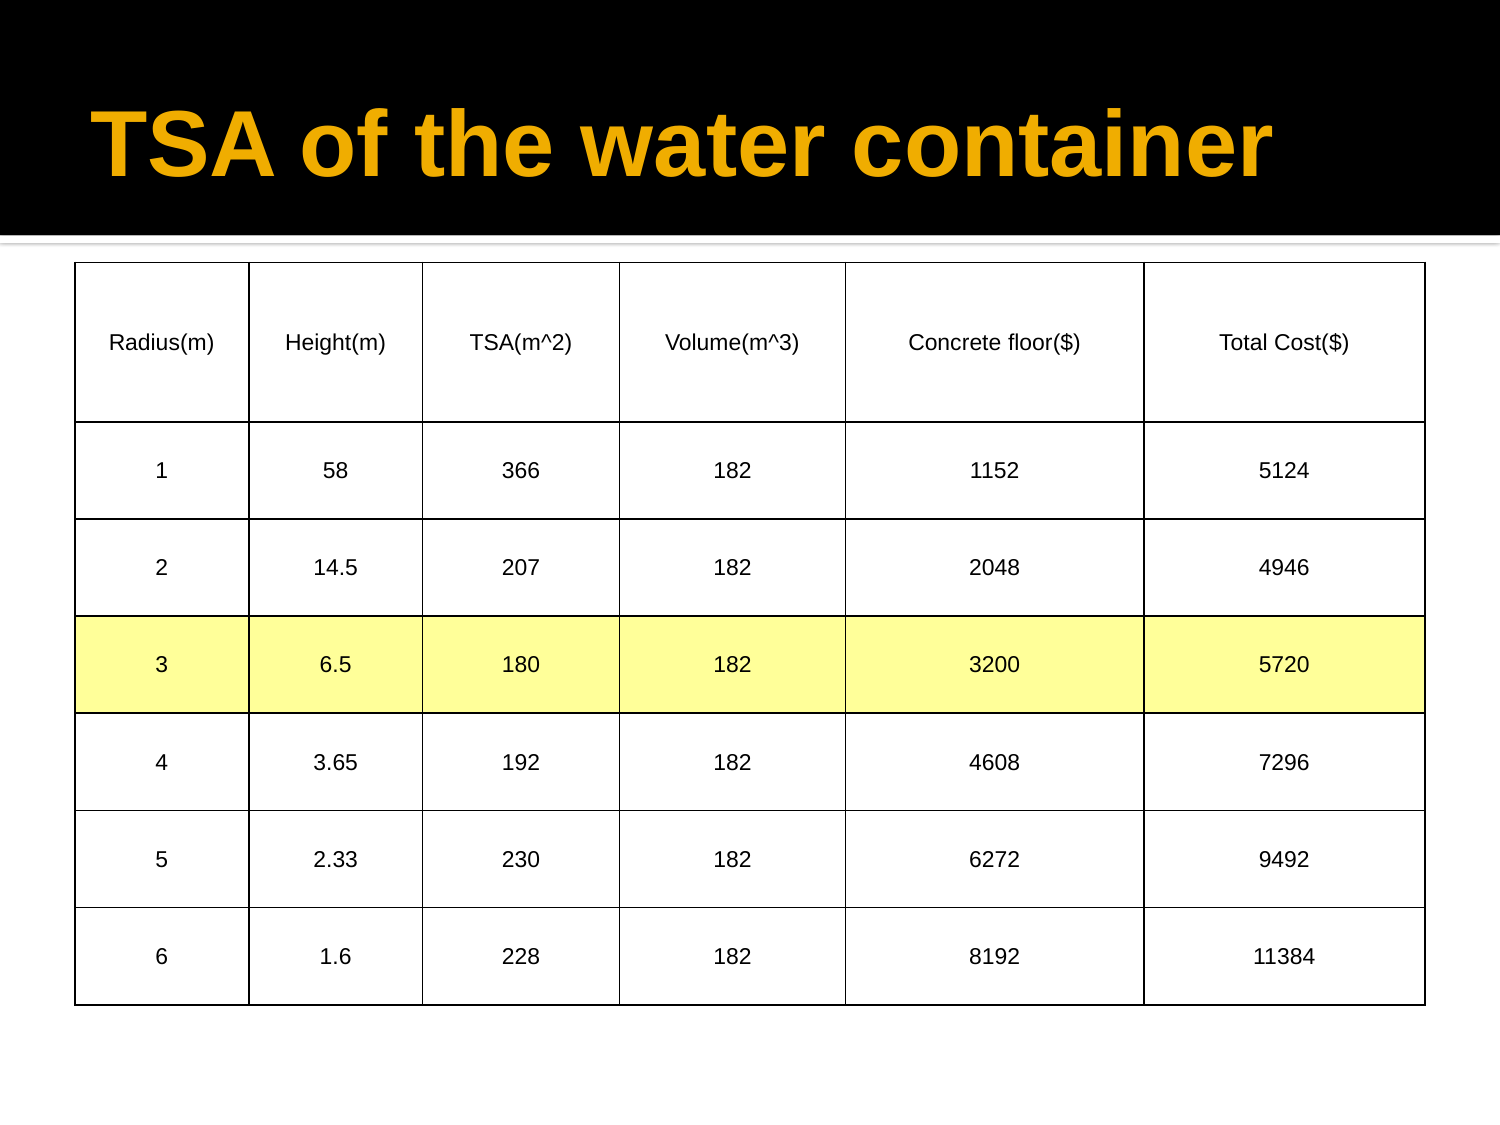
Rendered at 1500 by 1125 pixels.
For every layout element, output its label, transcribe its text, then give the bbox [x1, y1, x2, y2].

table_cell 366 [423, 423, 619, 518]
table_header Volume(m^3) [620, 263, 845, 421]
table_cell 4 [76, 714, 248, 810]
table_cell 9492 [1145, 811, 1424, 907]
table_cell 182 [620, 908, 845, 1004]
table_cell 11384 [1145, 908, 1424, 1004]
table_cell 4946 [1145, 520, 1424, 615]
table_cell 207 [423, 520, 619, 615]
table_cell 6272 [846, 811, 1143, 907]
table_cell 4608 [846, 714, 1143, 810]
title TSA of the water container [75, 45, 1425, 233]
table_cell 182 [620, 714, 845, 810]
table_header TSA(m^2) [423, 263, 619, 421]
table_cell 2 [76, 520, 248, 615]
table_header Radius(m) [76, 263, 248, 421]
table_cell 182 [620, 811, 845, 907]
table_cell 182 [620, 520, 845, 615]
table_cell 7296 [1145, 714, 1424, 810]
table_header Concrete floor($) [846, 263, 1143, 421]
table_cell 230 [423, 811, 619, 907]
table_cell 2.33 [250, 811, 422, 907]
table_cell 6 [76, 908, 248, 1004]
table_cell 5 [76, 811, 248, 907]
table_cell 192 [423, 714, 619, 810]
table_header Total Cost($) [1145, 263, 1424, 421]
table_header Height(m) [250, 263, 422, 421]
table_cell 180 [423, 617, 619, 712]
table_cell 1.6 [250, 908, 422, 1004]
table_cell 3 [76, 617, 248, 712]
table_cell 6.5 [250, 617, 422, 712]
table_cell 14.5 [250, 520, 422, 615]
table_cell 182 [620, 617, 845, 712]
table_cell 5124 [1145, 423, 1424, 518]
table_cell 228 [423, 908, 619, 1004]
table_cell 2048 [846, 520, 1143, 615]
table_cell 58 [250, 423, 422, 518]
table_cell 3200 [846, 617, 1143, 712]
table_cell 5720 [1145, 617, 1424, 712]
table_cell 3.65 [250, 714, 422, 810]
table_cell 182 [620, 423, 845, 518]
table_cell 1 [76, 423, 248, 518]
table_cell 1152 [846, 423, 1143, 518]
table_cell 8192 [846, 908, 1143, 1004]
